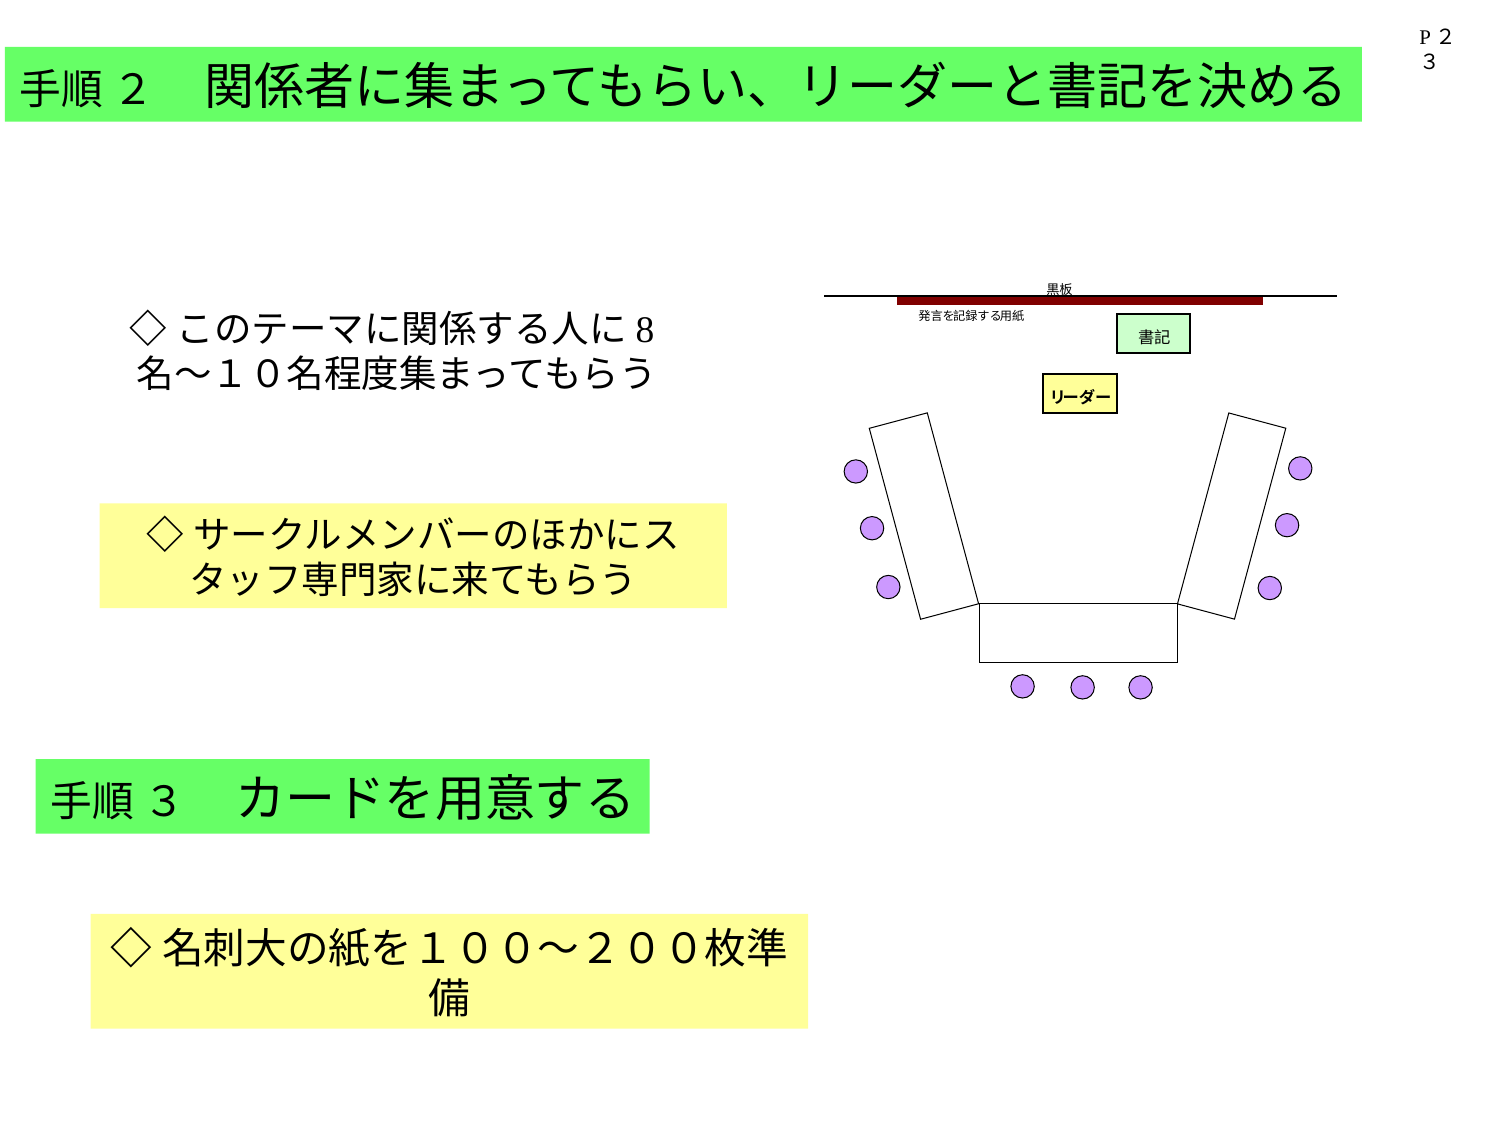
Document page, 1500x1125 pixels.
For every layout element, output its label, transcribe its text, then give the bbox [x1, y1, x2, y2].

text_box ◇このテーマに関係する人に8名～１０名程度集まってもらう [105, 297, 688, 403]
text_box 手順 ２ 関係者に集まってもらい、リーダーと書記を決める [4, 46, 1362, 122]
text_box 手順 ３ カードを用意する [35, 759, 650, 834]
text_box P２３ [1404, 16, 1486, 82]
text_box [750, 255, 1411, 723]
text_box ◇サークルメンバーのほかにスタッフ専門家に来てもらう [99, 503, 727, 609]
text_box ◇名刺大の紙を１００～２００枚準備 [90, 913, 809, 1029]
